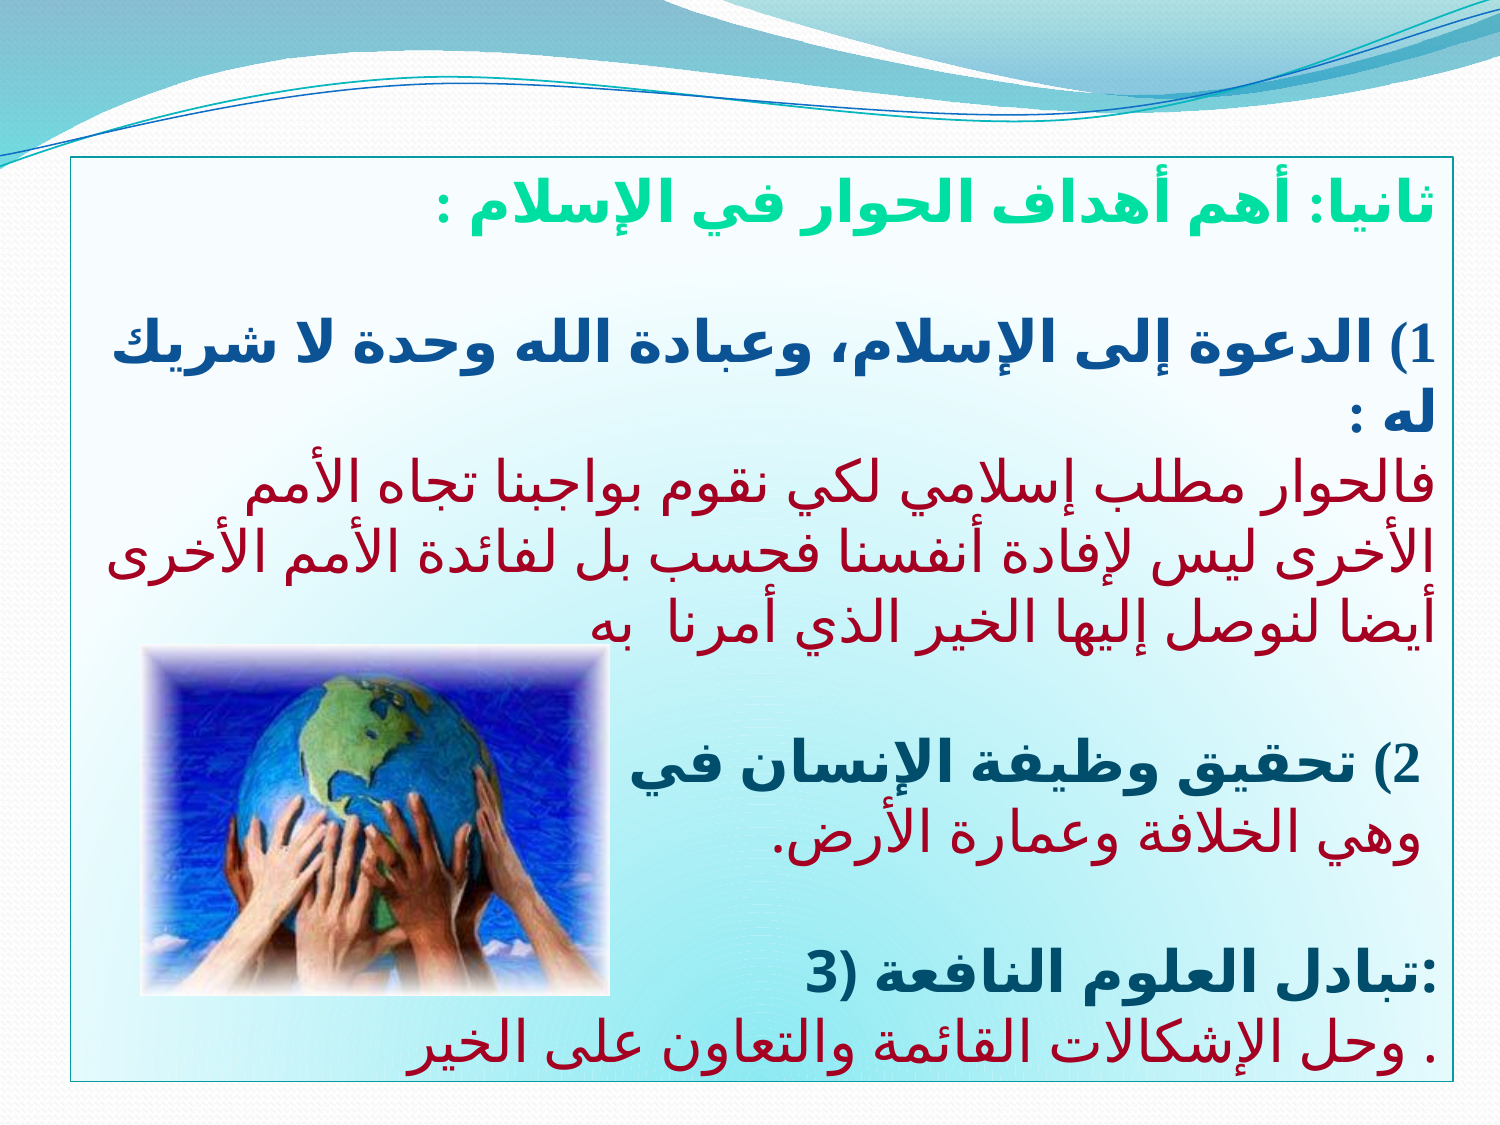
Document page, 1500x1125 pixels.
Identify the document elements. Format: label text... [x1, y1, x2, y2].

picture [140, 644, 610, 997]
text_box ثانيا: أهم أهداف الحوار في الإسلام : 1) الدعوة إلى الإسلام، وعبادة الله وحدة لا شريك له : فالحوار مطلب إسلامي لكي نقوم بواجبنا تجاه الأمم الأخرى ليس لإفادة أنفسنا فحسب بل لفائدة الأمم الأخرى أيضا لنوصل إليها الخير الذي أمرنا به :‫2) تحقيق وظيفة الإنسان في الأرض .وهي الخلافة وعمارة الأرض 3) تبادل العلوم النافعة: وحل الإشكالات القائمة والتعاون على الخير . [70, 156, 1454, 1082]
